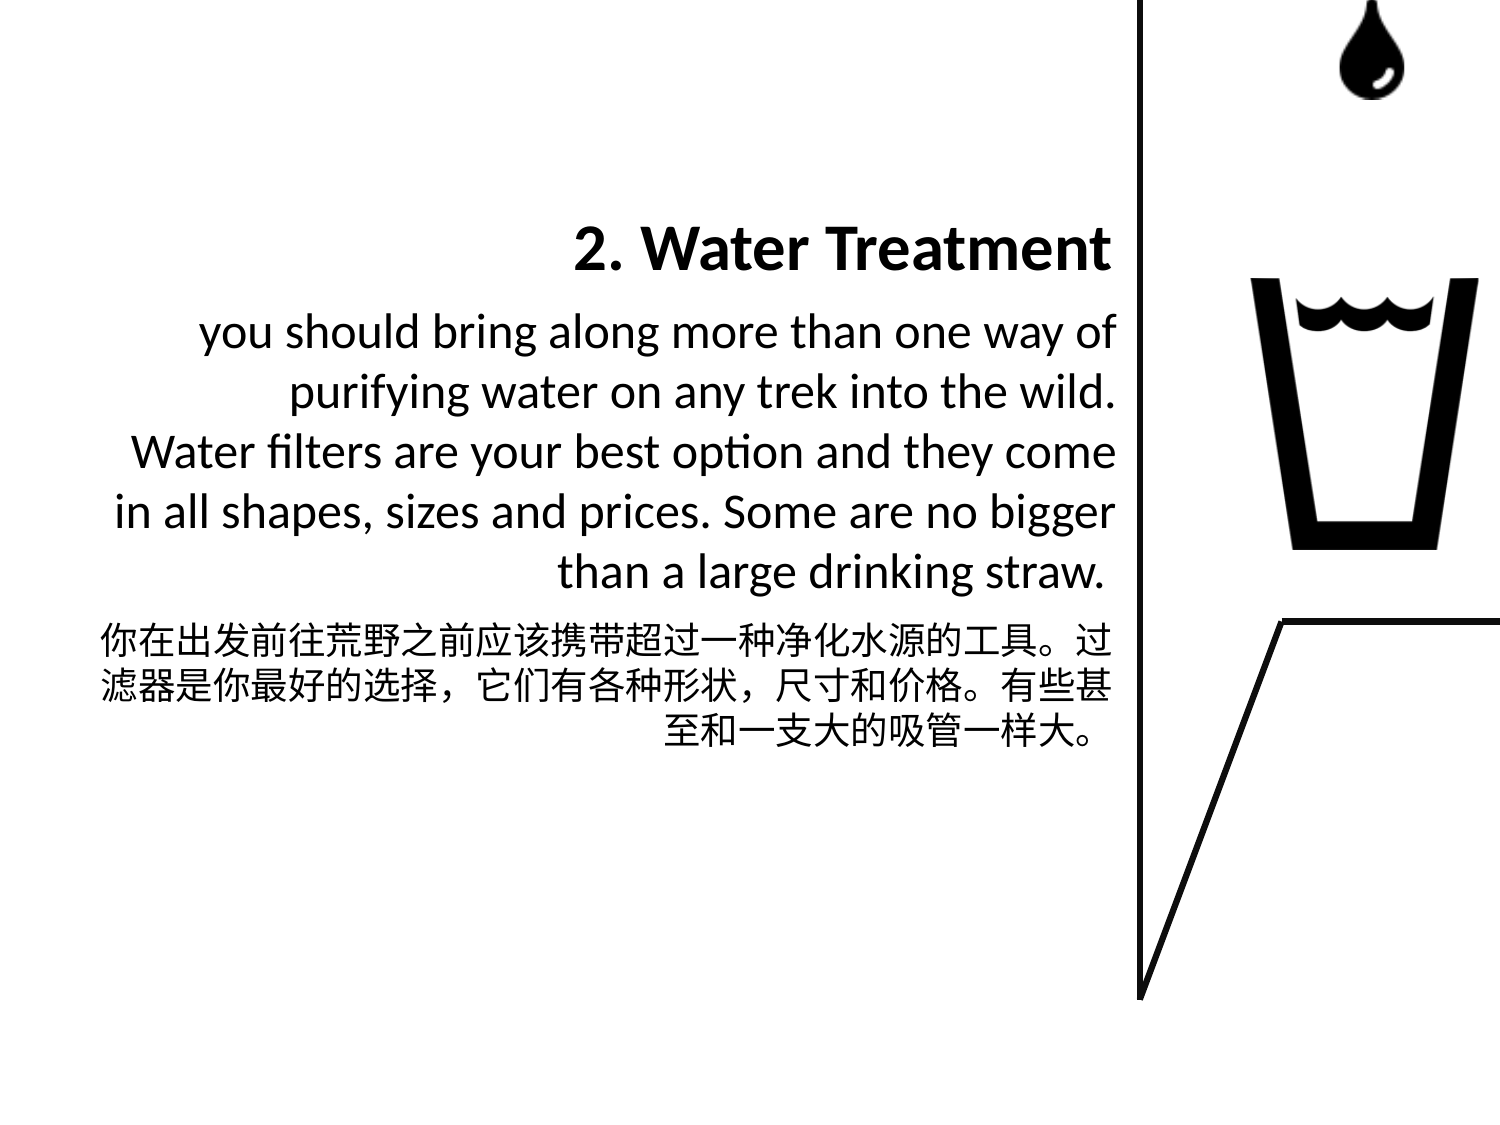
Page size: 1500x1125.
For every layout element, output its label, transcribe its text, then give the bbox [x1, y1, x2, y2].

picture [1228, 278, 1500, 551]
text_box 2. Water Treatment [422, 196, 1128, 290]
text_box you should bring along more than one way of purifying water on any trek into the wild. Water filters are your best option and they come in all shapes, sizes and prices. Some are no bigger than a large drinking straw. [68, 290, 1132, 606]
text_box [1021, 739, 1400, 882]
picture [1322, 0, 1424, 101]
text_box 你在出发前往荒野之前应该携带超过一种净化水源的工具。过滤器是你最好的选择，它们有各种形状，尺寸和价格。有些甚至和一支大的吸管一样大。 [64, 609, 1128, 760]
